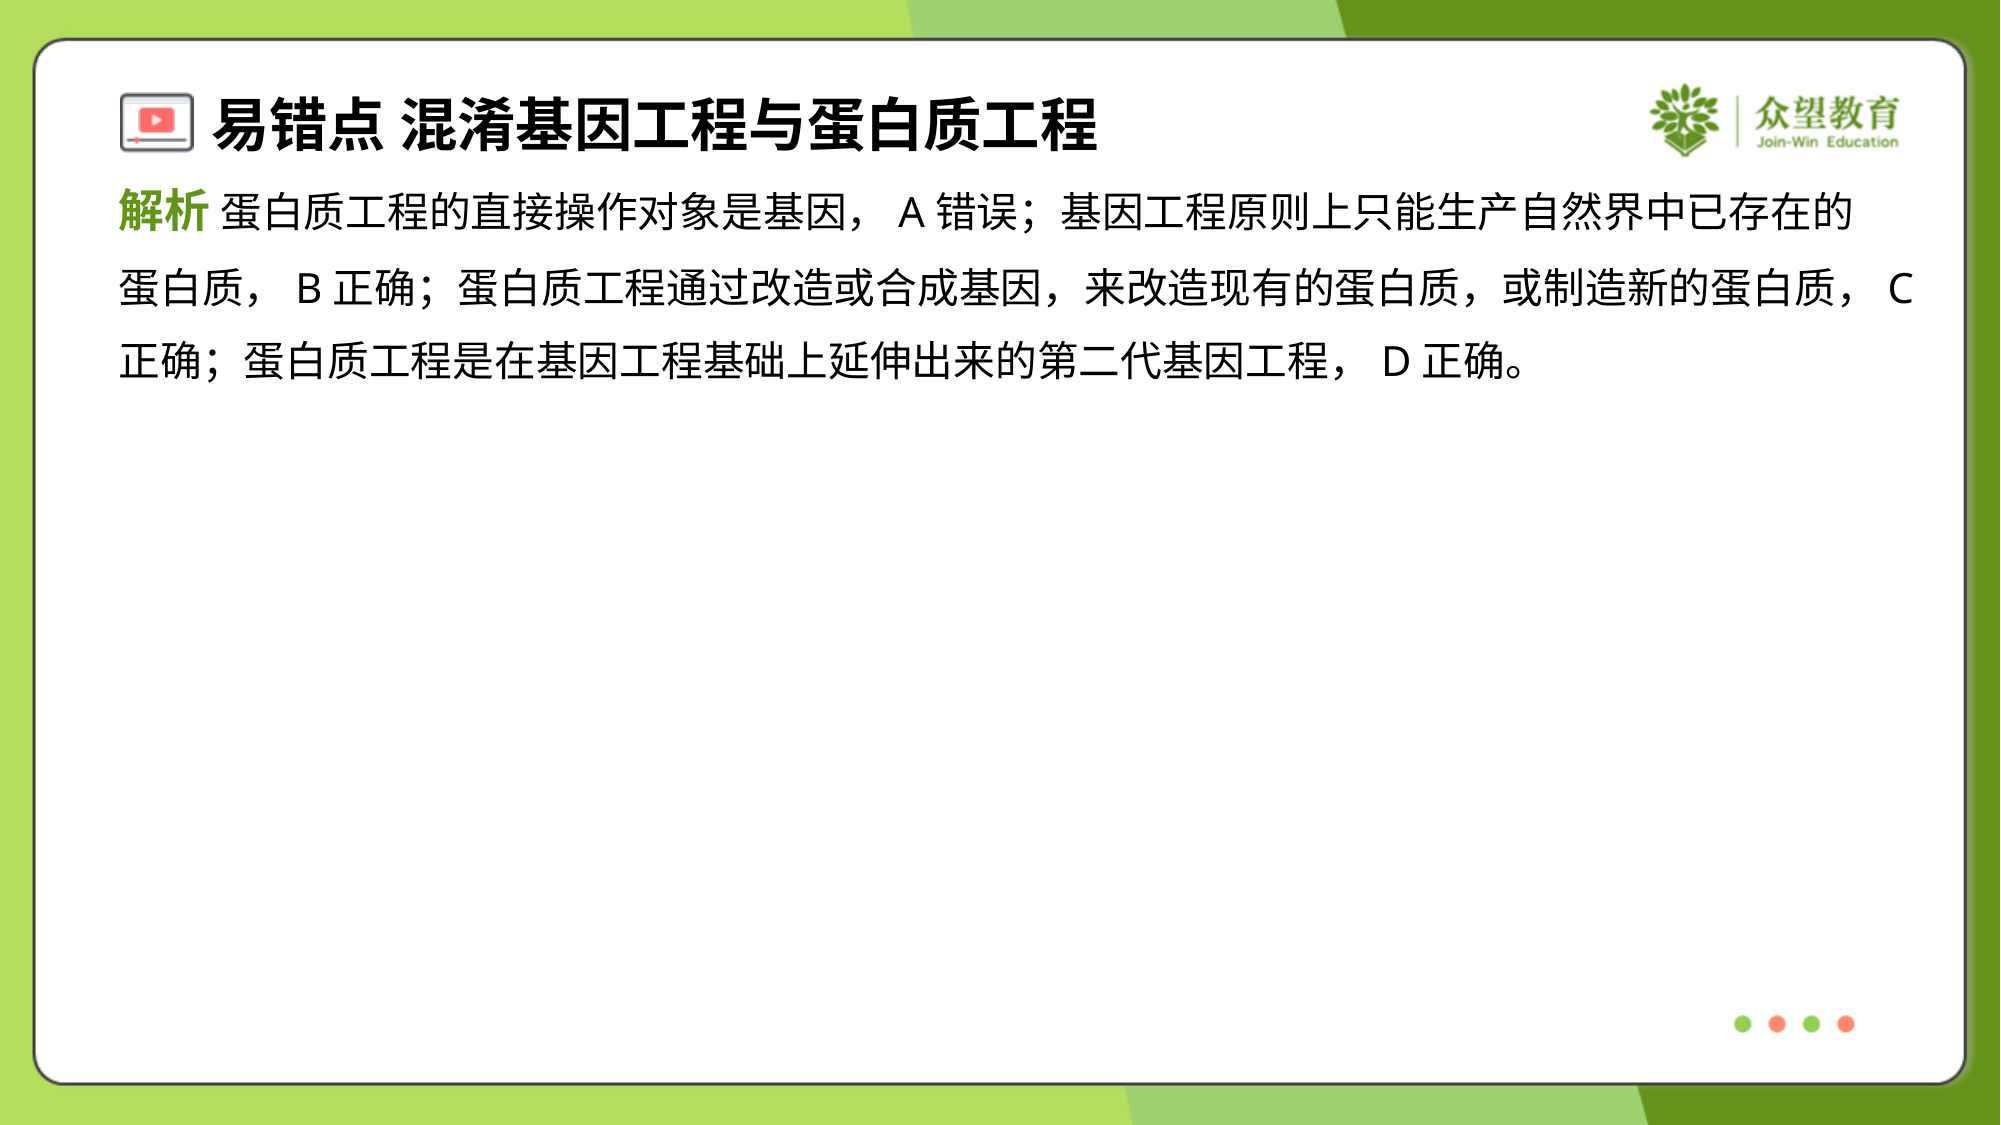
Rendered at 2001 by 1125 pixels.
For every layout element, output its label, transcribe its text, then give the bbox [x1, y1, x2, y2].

text_box 解析 蛋白质工程的直接操作对象是基因，A错误；基因工程原则上只能生产自然界中已存在的 蛋白质，B正确；蛋白质工程通过改造或合成基因，来改造现有的蛋白质，或制造新的蛋白质，C 正确；蛋白质工程是在基因工程基础上延伸出来的第二代基因工程，D正确。 [118, 159, 1883, 377]
picture [0, 0, 2000, 1125]
